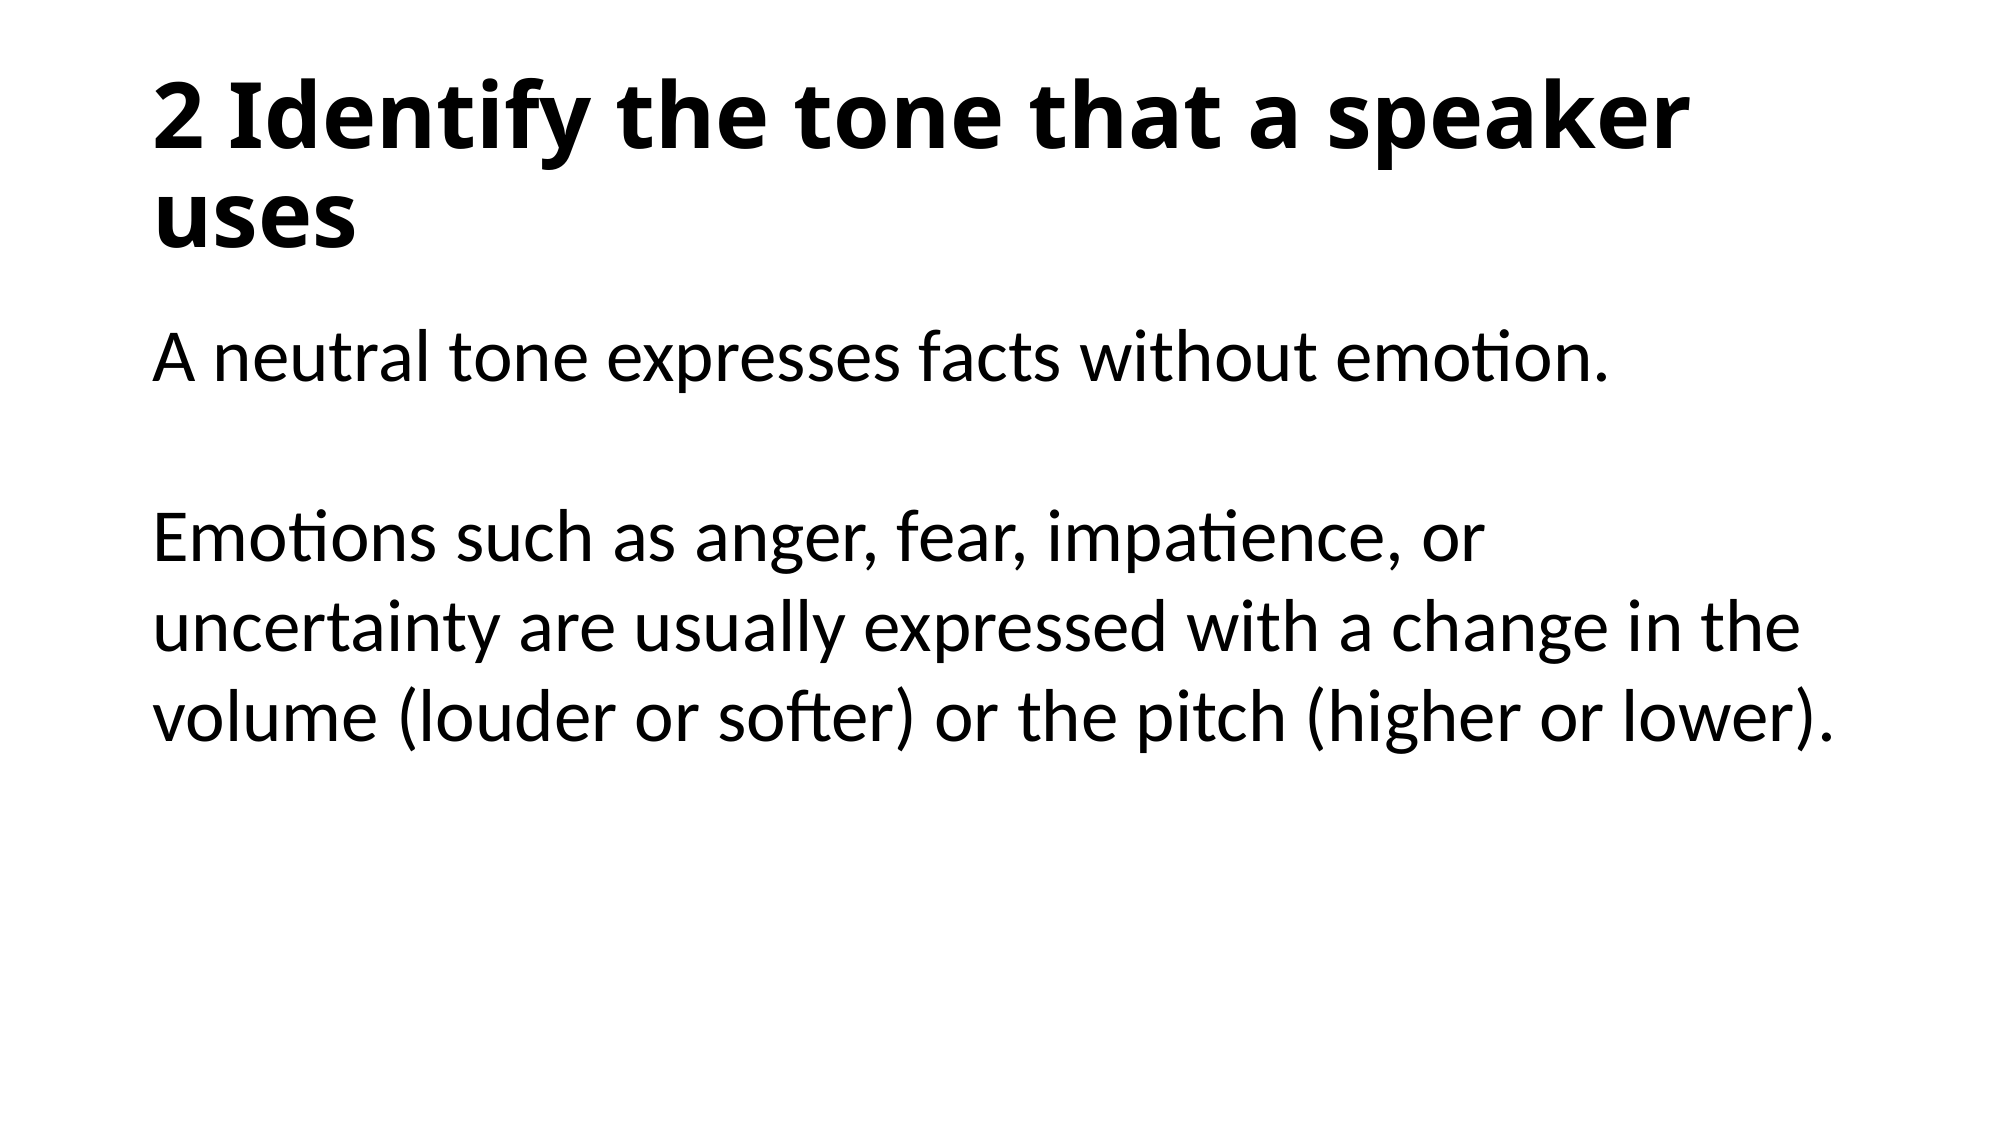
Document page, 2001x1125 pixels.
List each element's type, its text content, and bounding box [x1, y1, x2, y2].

list A neutral tone expresses facts without emotion. Emotions such as anger, fear, impatience, or uncertainty are usually expressed with a change in the volume (louder or softer) or the pitch (higher or lower). [137, 299, 1863, 1014]
title 2 Identify the tone that a speaker uses [137, 59, 1863, 278]
